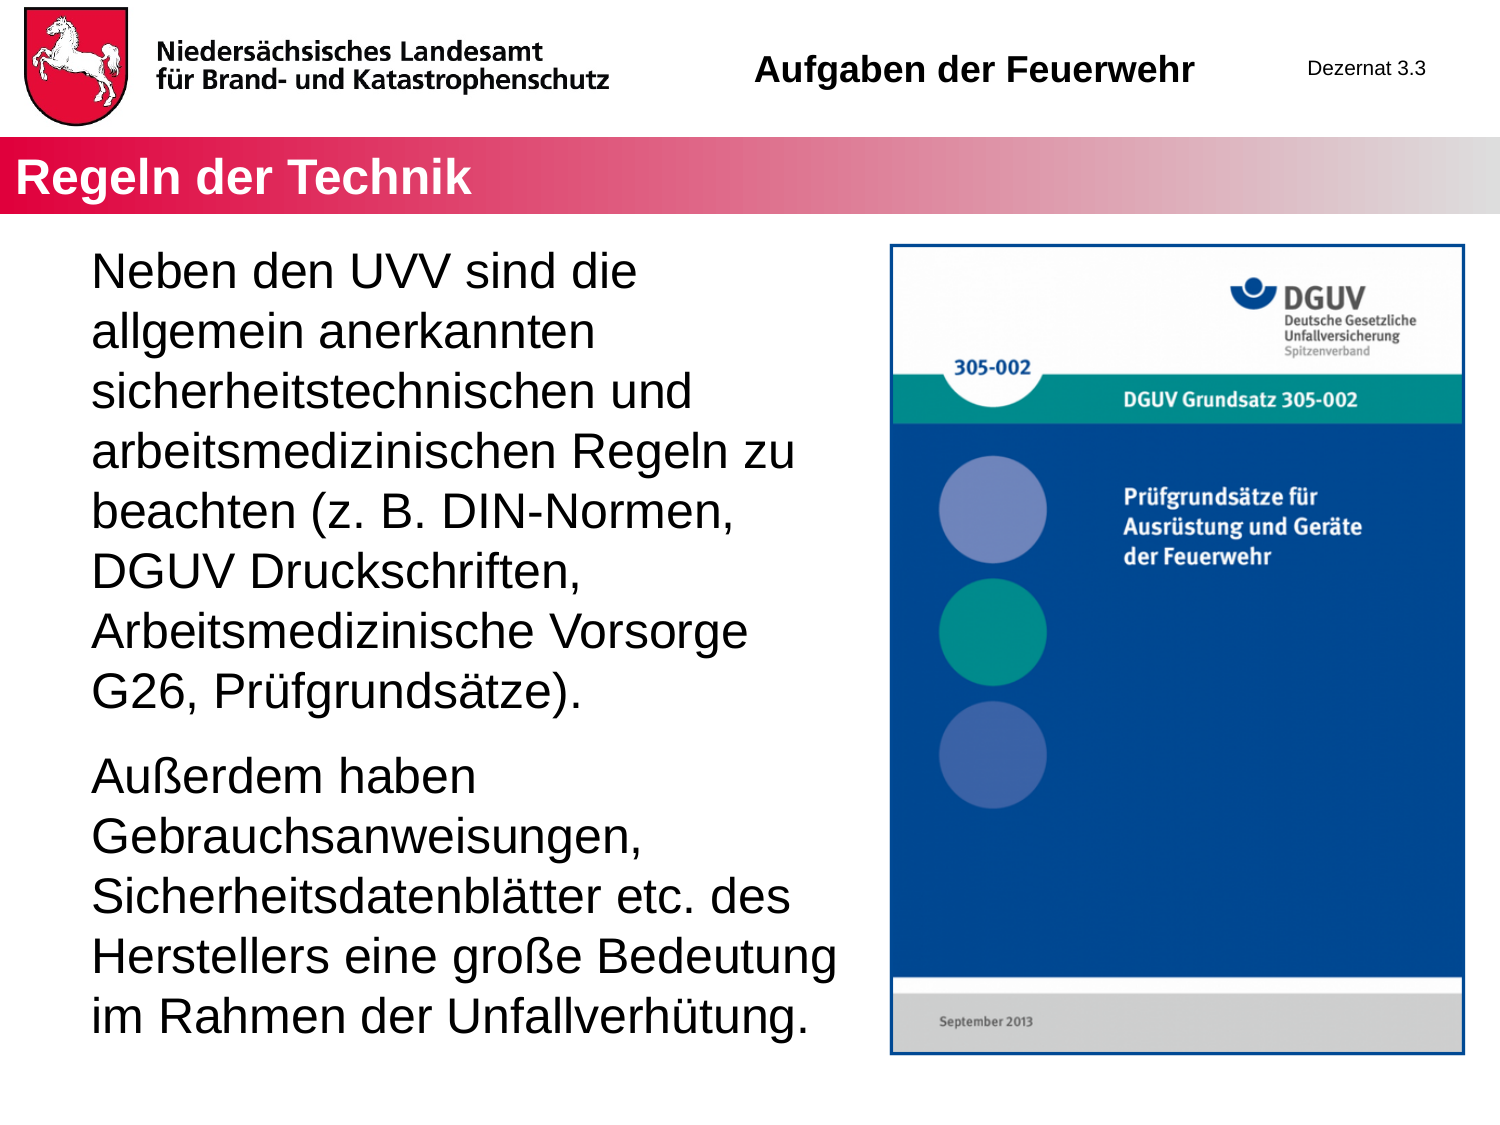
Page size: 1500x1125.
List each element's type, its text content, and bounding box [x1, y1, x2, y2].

picture [879, 232, 1476, 1065]
title Regeln der Technik [0, 137, 1098, 208]
picture [24, 7, 609, 127]
text_box Neben den UVV sind die allgemein anerkannten sicherheitstechnischen und arbeitsmedizinischen Regeln zu beachten (z. B. DIN-Normen, DGUV Druckschriften, Arbeitsmedizinische Vorsorge G26, Prüfgrundsätze). Außerdem haben Gebrauchsanweisungen, Sicherheitsdatenblätter etc. des Herstellers eine große Bedeutung im Rahmen der Unfallverhütung. [76, 230, 880, 1052]
